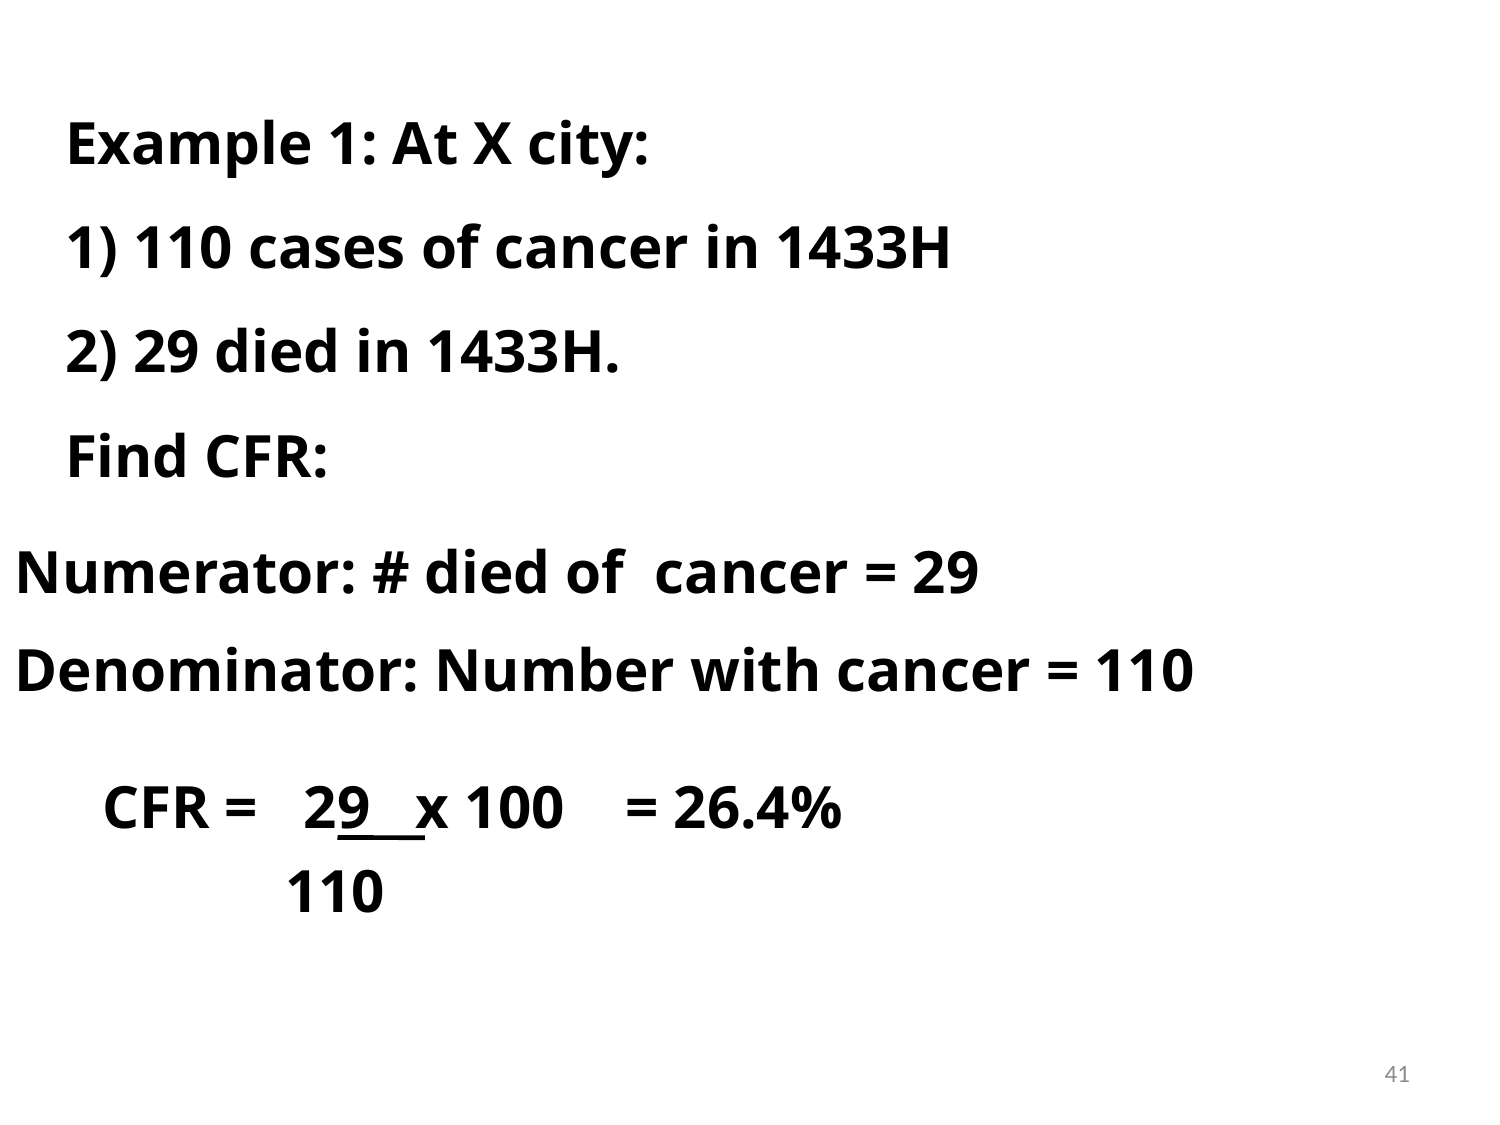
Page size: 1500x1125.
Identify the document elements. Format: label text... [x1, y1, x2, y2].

text_box Example 1: At X city: 1) 110 cases of cancer in 1433H 2) 29 died in 1433H. Find CFR: [49, 64, 1463, 497]
slide_number 41 [1074, 1042, 1425, 1103]
text_box Numerator: # died of cancer = 29 Denominator: Number with cancer = 110 [0, 499, 1500, 711]
text_box CFR = 29 x 100 = 26.4% 110 [87, 749, 1350, 932]
